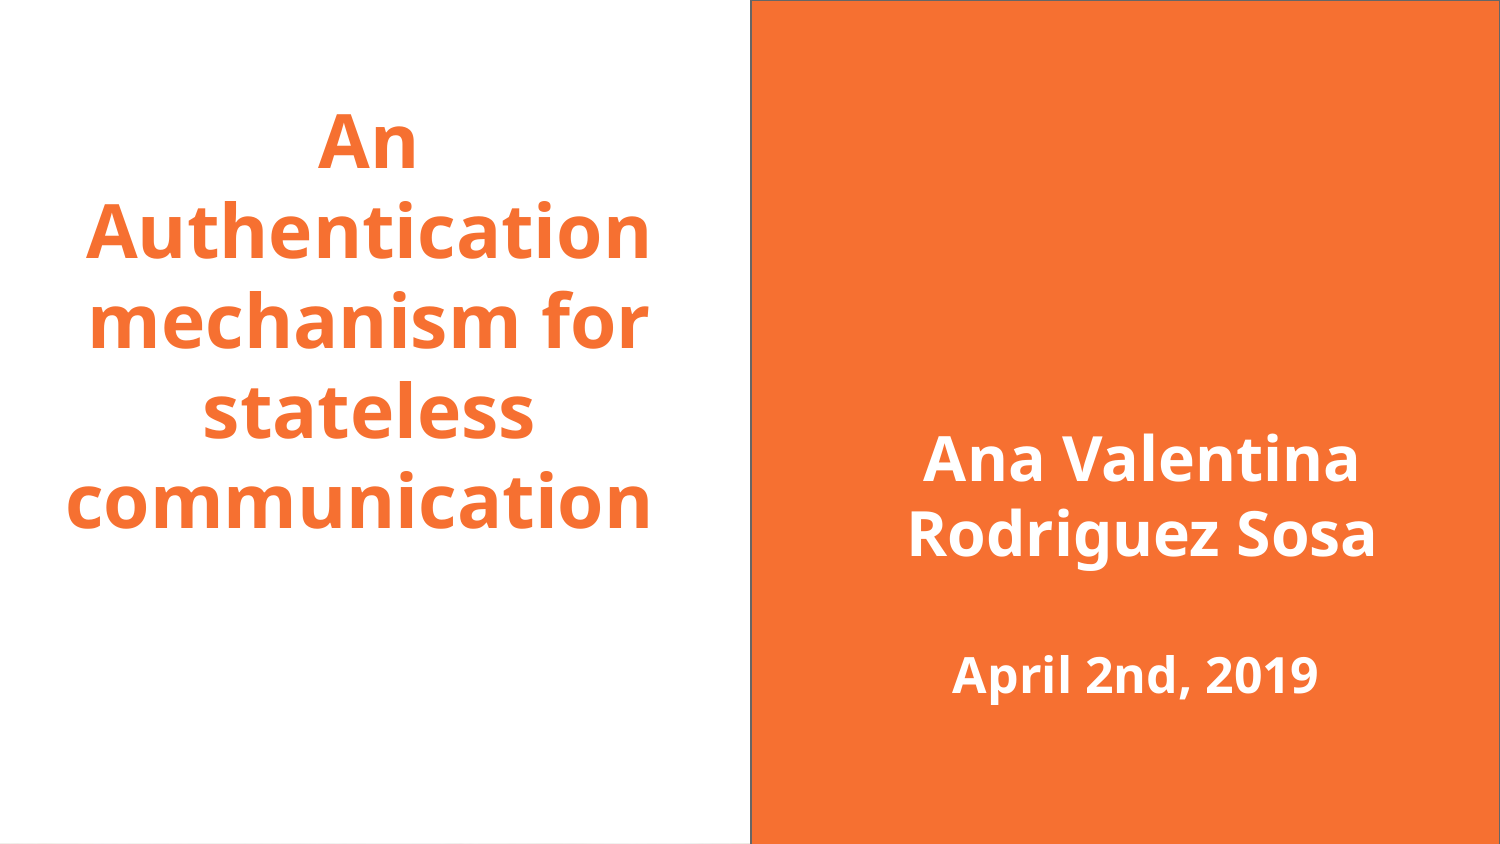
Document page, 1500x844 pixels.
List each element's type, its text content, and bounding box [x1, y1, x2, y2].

title Ana Valentina Rodriguez Sosa April 2nd, 2019 [775, 403, 1500, 663]
text_box [750, 0, 1500, 844]
title An Authentication mechanism for stateless communication [35, 78, 704, 449]
